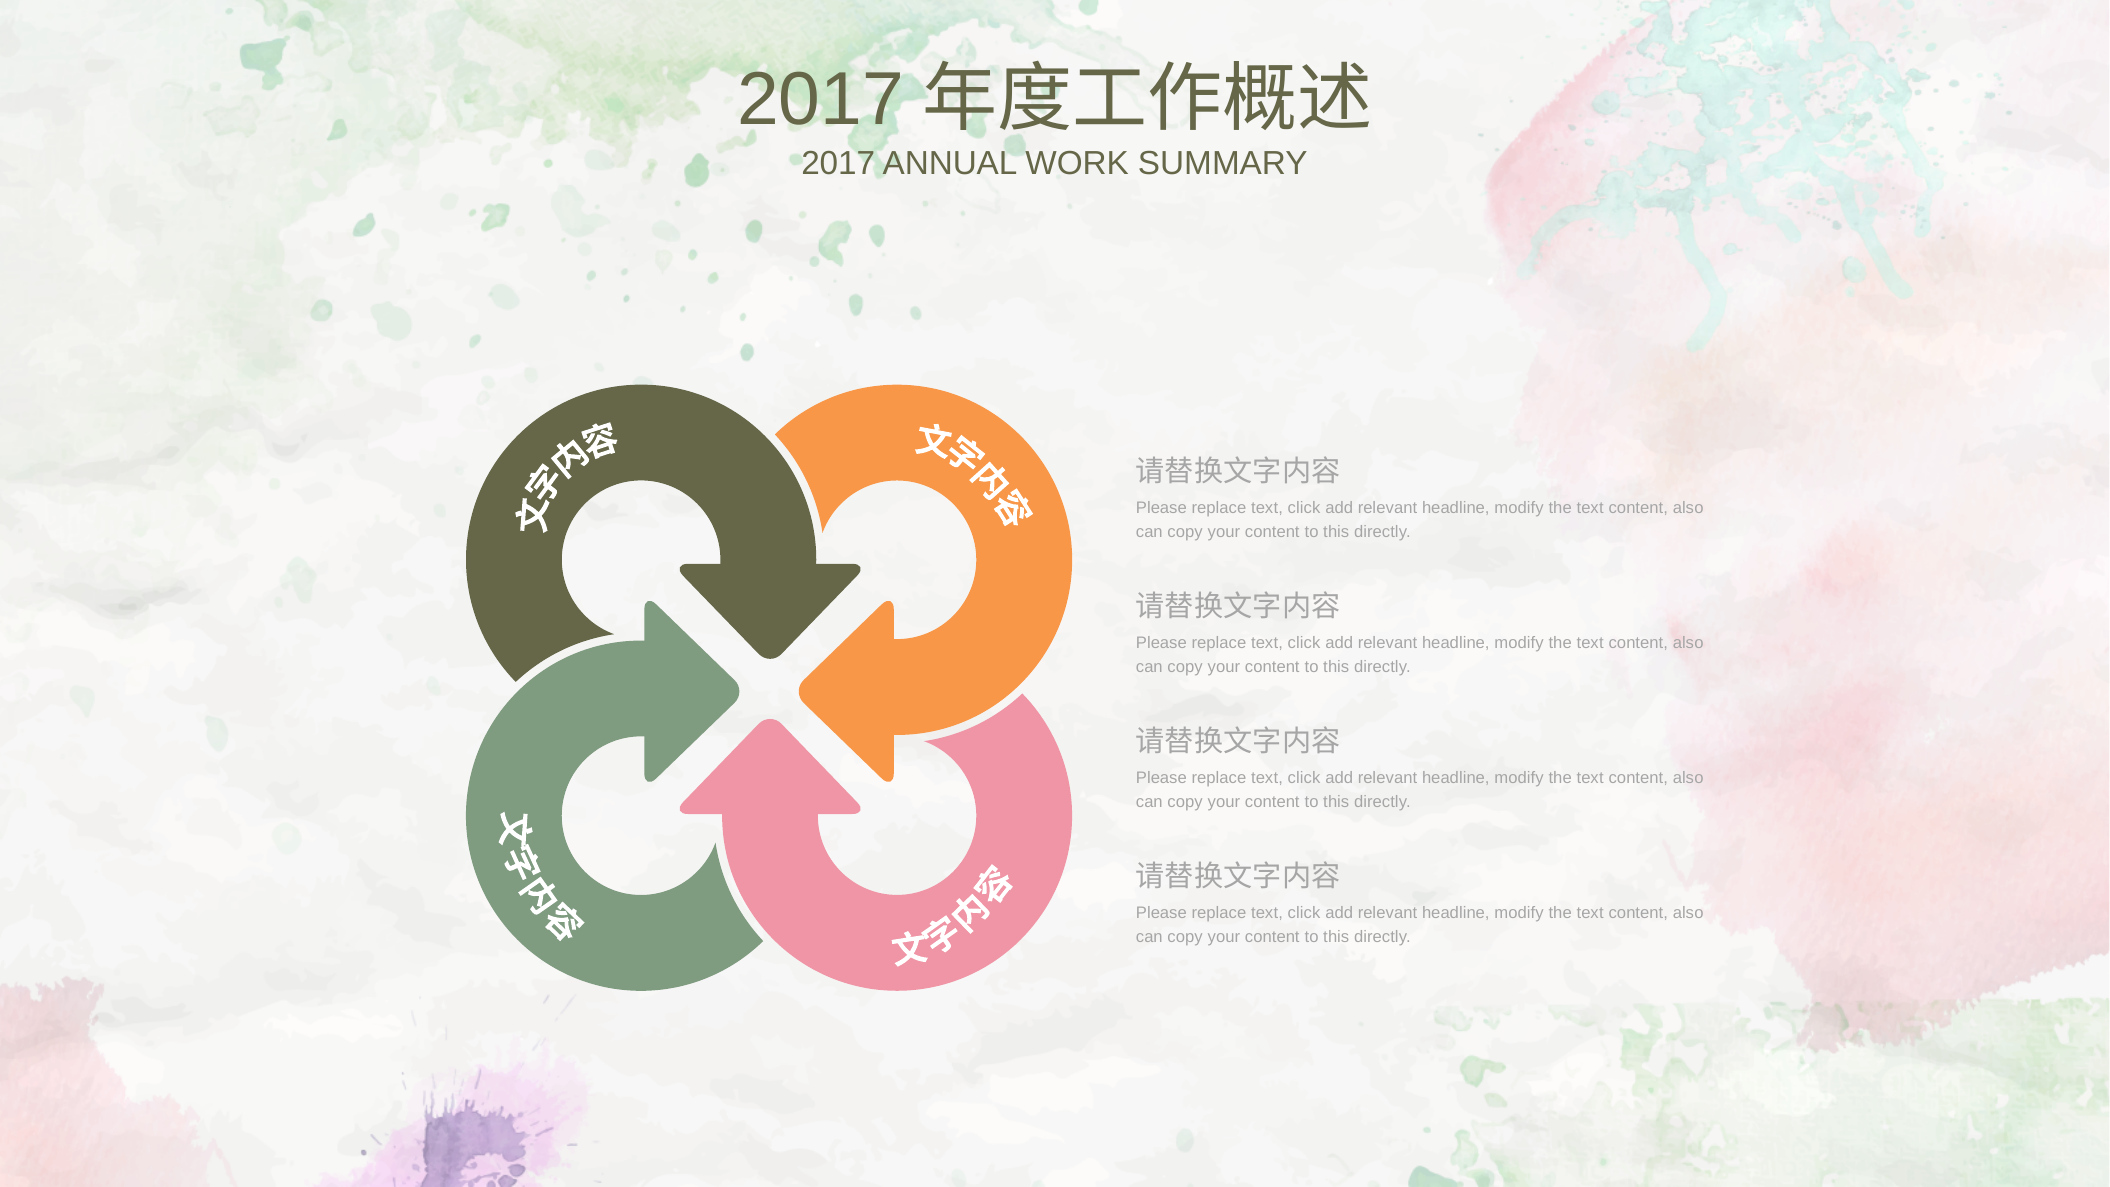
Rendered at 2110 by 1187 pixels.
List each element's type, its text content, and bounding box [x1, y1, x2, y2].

picture [0, 0, 2110, 1187]
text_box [465, 384, 1073, 991]
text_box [1135, 850, 1728, 945]
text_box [1135, 580, 1728, 674]
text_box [1135, 715, 1728, 810]
text_box 2017 ANNUAL WORK SUMMARY [765, 141, 1344, 182]
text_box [1135, 444, 1728, 539]
text_box 2017年度工作概述 [703, 49, 1407, 140]
